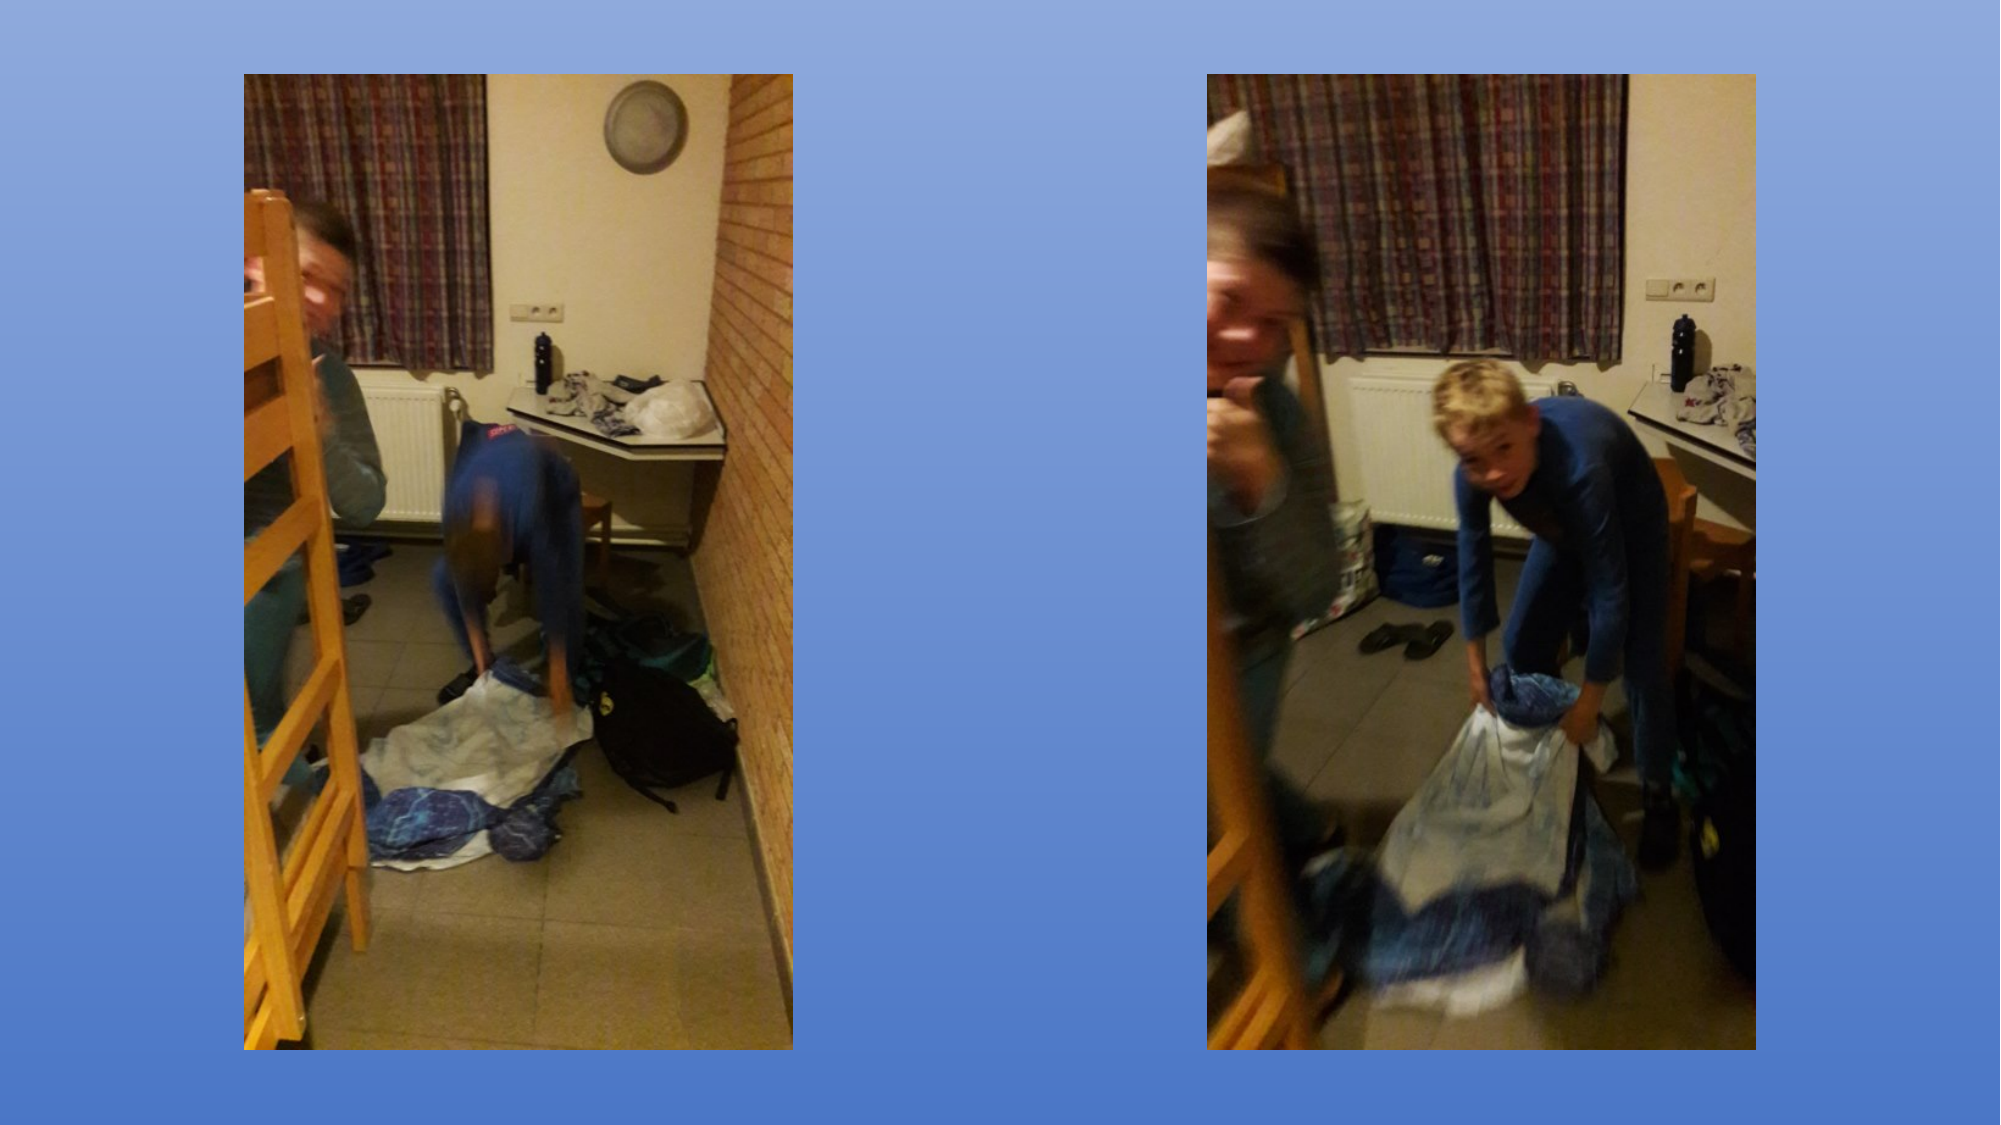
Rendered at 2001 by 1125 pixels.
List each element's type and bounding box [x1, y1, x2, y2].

picture [244, 74, 793, 1050]
picture [1206, 74, 1756, 1050]
